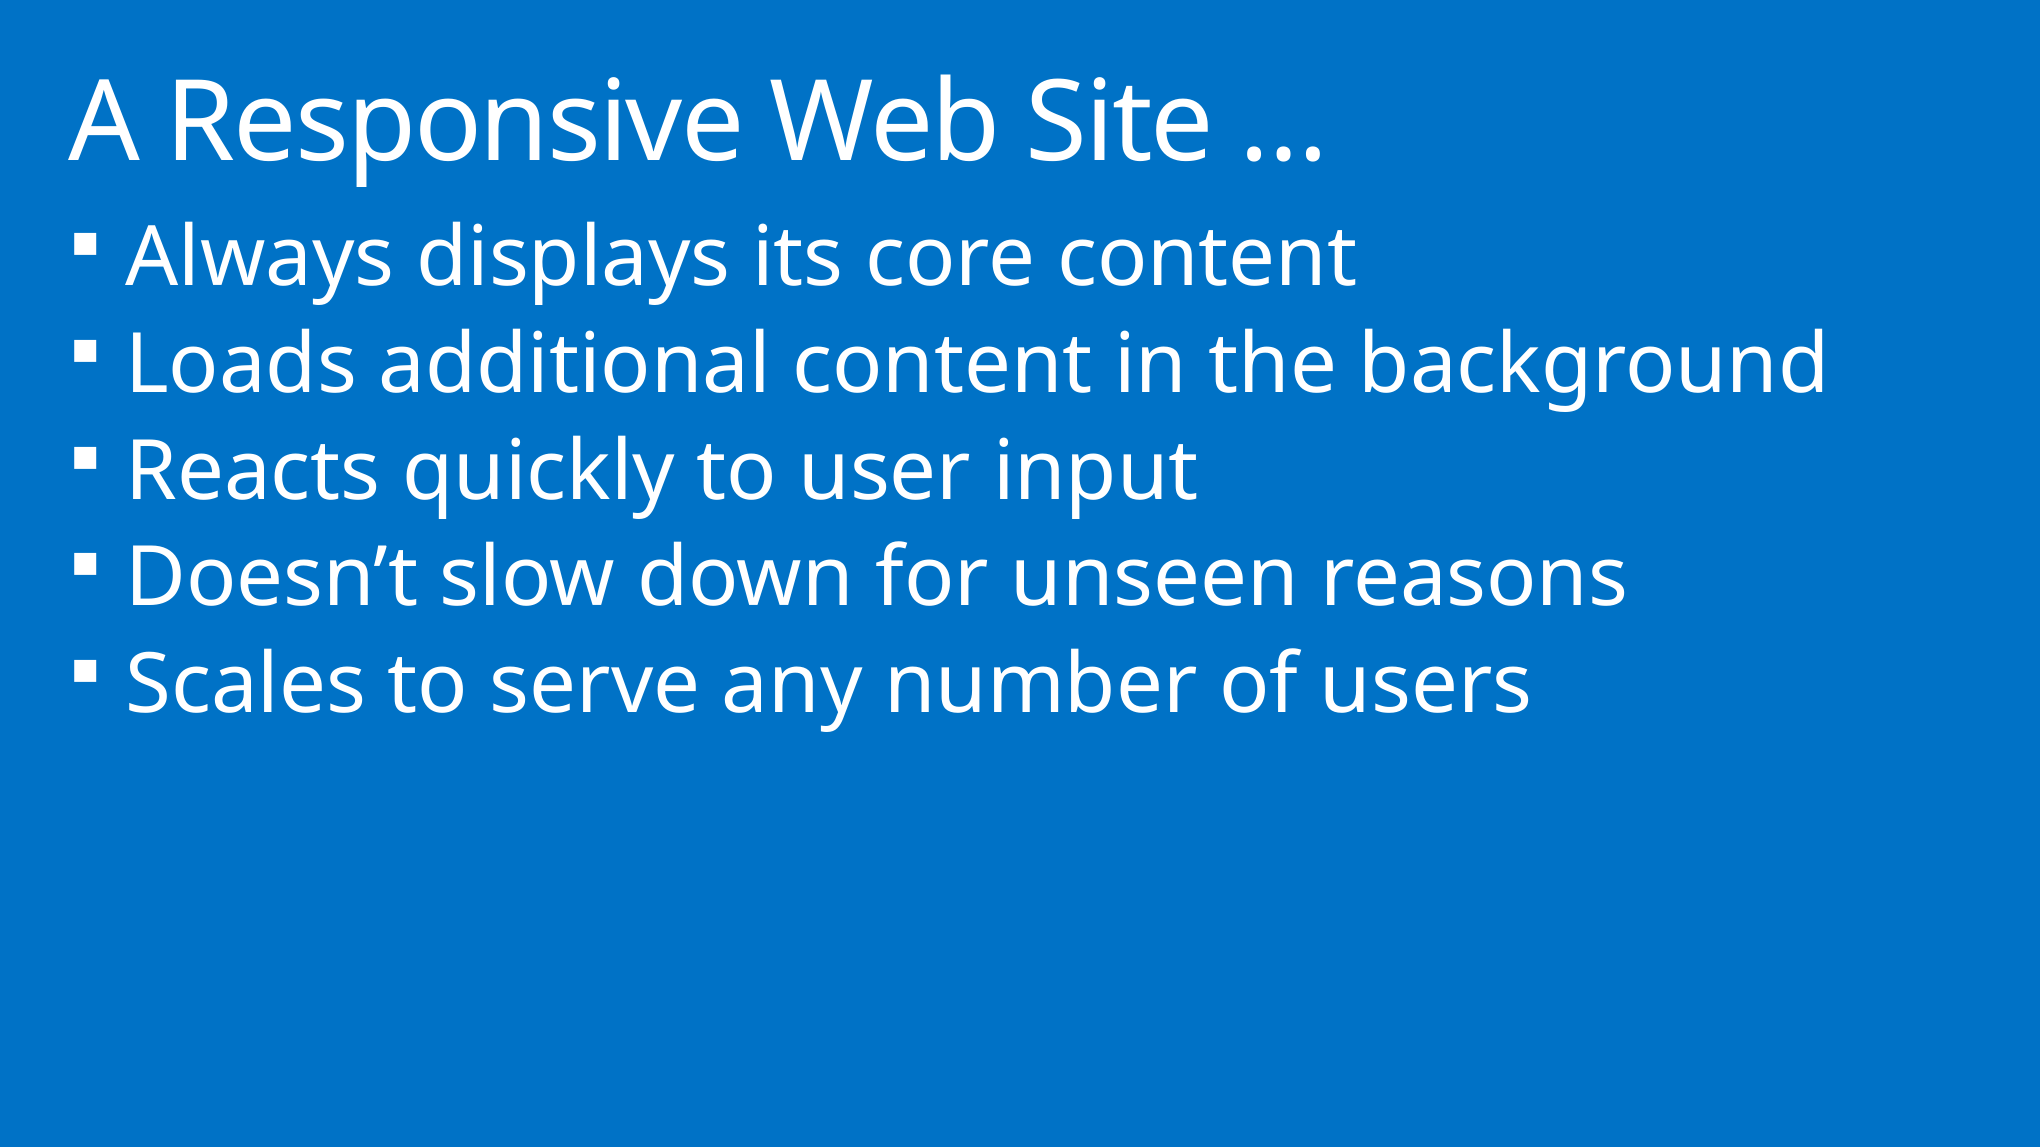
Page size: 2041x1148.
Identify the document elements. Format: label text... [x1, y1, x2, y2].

list Always displays its core content Loads additional content in the background Reacts quickly to user input Doesn’t slow down for unseen reasons Scales to serve any number of users [45, 199, 1996, 765]
title A Responsive Web Site … [45, 48, 1996, 199]
